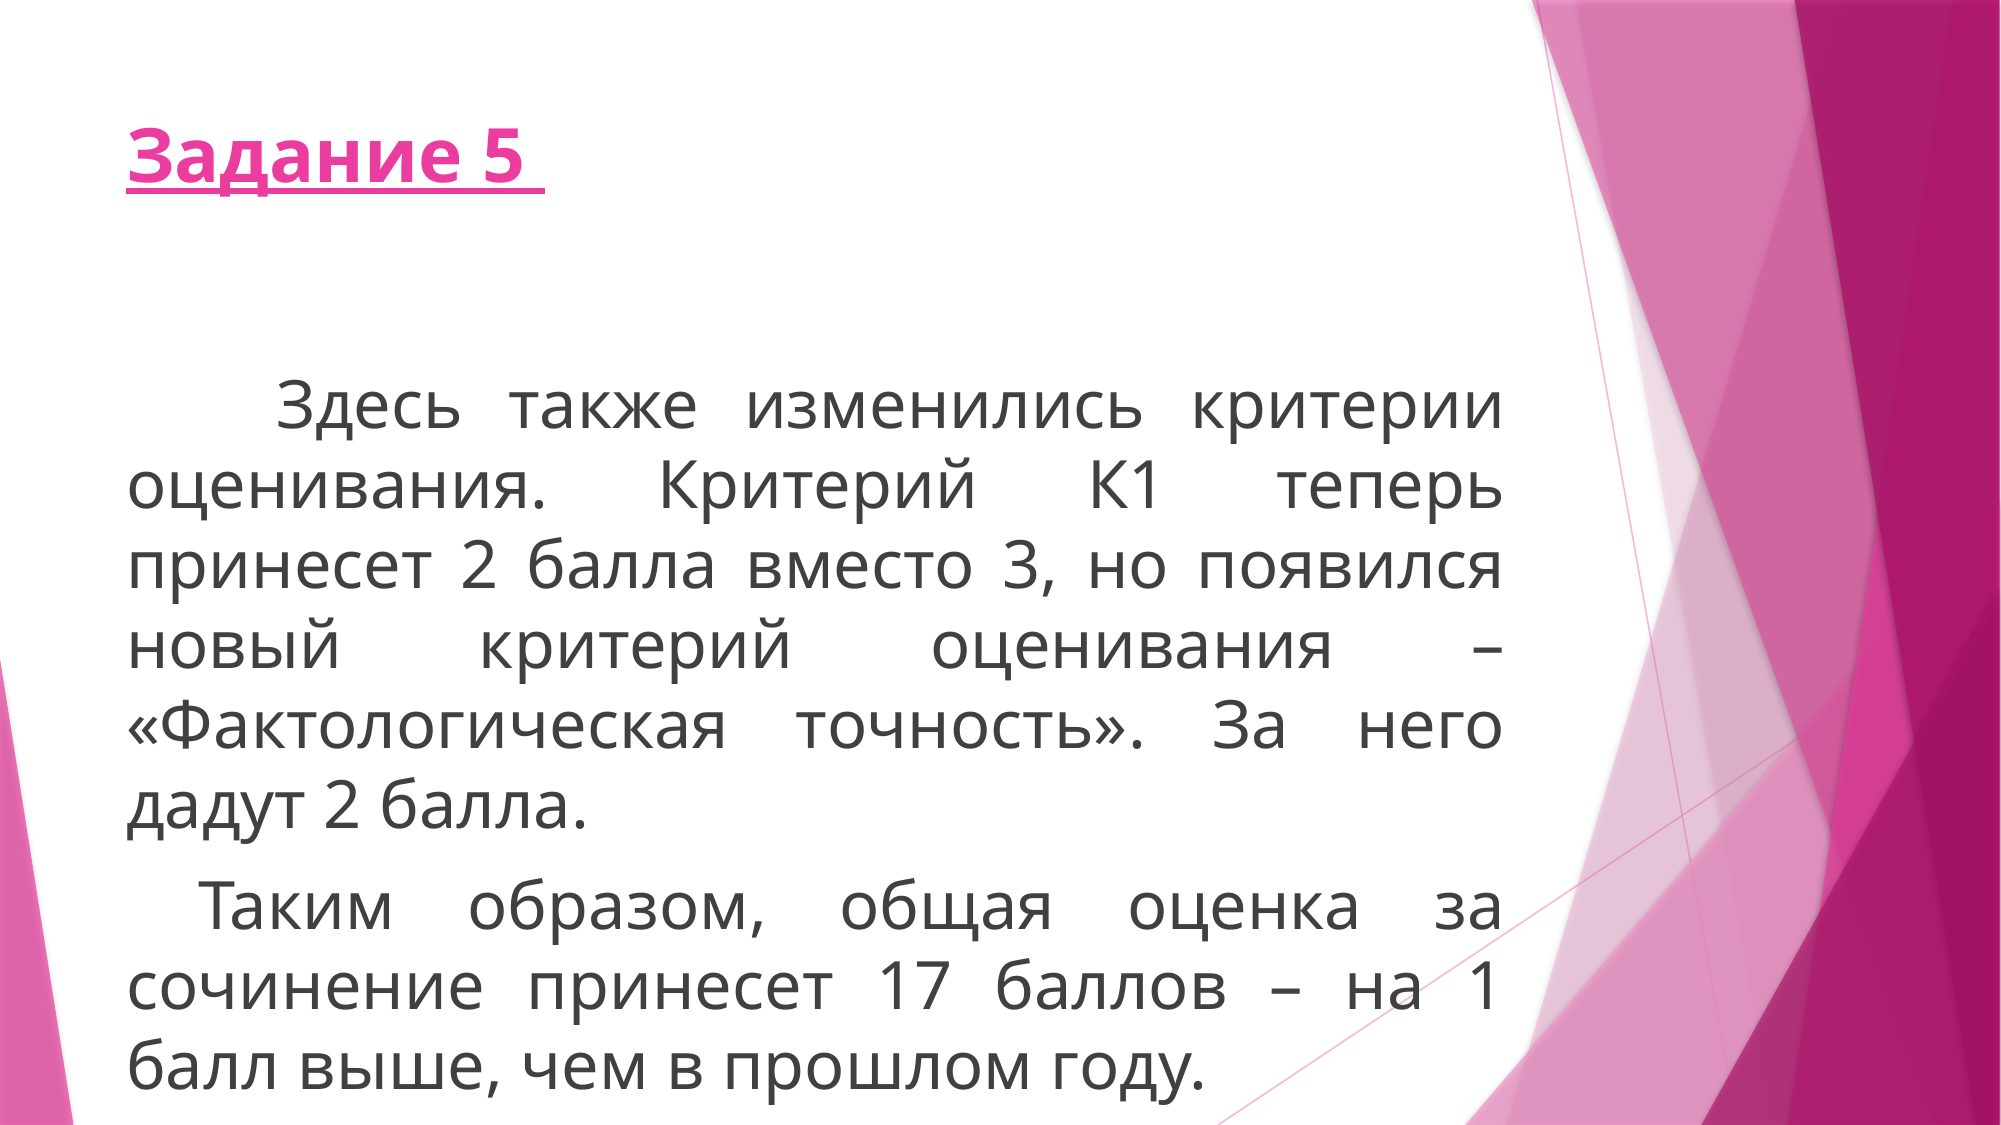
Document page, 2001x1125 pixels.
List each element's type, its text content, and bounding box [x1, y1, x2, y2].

title Задание 5 [111, 99, 1522, 317]
list Здесь также изменились критерии оценивания. Критерий К1 теперь принесет 2 балла вместо 3, но появился новый критерий оценивания – «Фактологическая точность». За него дадут 2 балла. Таким образом, общая оценка за сочинение принесет 17 баллов – на 1 балл выше, чем в прошлом году. [111, 354, 1522, 992]
